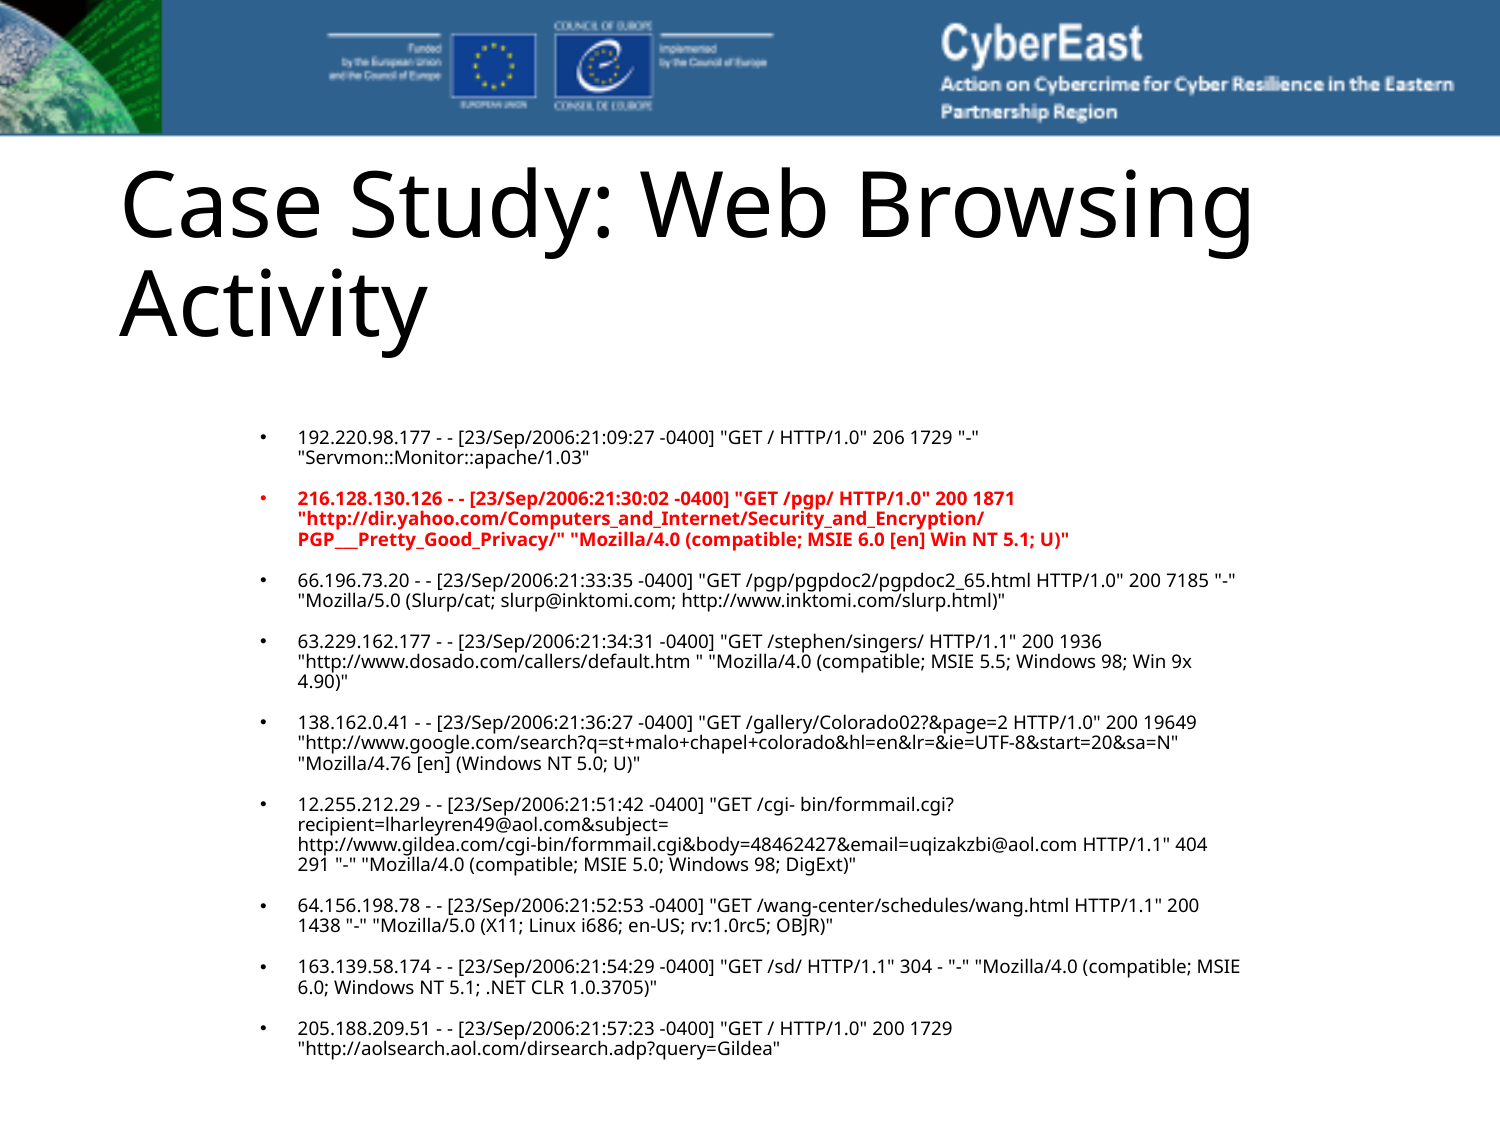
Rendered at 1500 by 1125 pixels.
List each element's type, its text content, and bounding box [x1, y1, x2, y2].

title Case Study: Web Browsing Activity [104, 148, 1399, 367]
list 192.220.98.177 - - [23/Sep/2006:21:09:27 -0400] "GET / HTTP/1.0" 206 1729 "-" "Servmon::Monitor::apache/1.03" 216.128.130.126 - - [23/Sep/2006:21:30:02 -0400] "GET /pgp/ HTTP/1.0" 200 1871 "http://dir.yahoo.com/Computers_and_Internet/Security_and_Encryption/PGP___Pretty_Good_Privacy/" "Mozilla/4.0 (compatible; MSIE 6.0 [en] Win NT 5.1; U)" 66.196.73.20 - - [23/Sep/2006:21:33:35 -0400] "GET /pgp/pgpdoc2/pgpdoc2_65.html HTTP/1.0" 200 7185 "-" "Mozilla/5.0 (Slurp/cat; slurp@inktomi.com; http://www.inktomi.com/slurp.html)" 63.229.162.177 - - [23/Sep/2006:21:34:31 -0400] "GET /stephen/singers/ HTTP/1.1" 200 1936 "http://www.dosado.com/callers/default.htm " "Mozilla/4.0 (compatible; MSIE 5.5; Windows 98; Win 9x 4.90)" 138.162.0.41 - - [23/Sep/2006:21:36:27 -0400] "GET /gallery/Colorado02?&page=2 HTTP/1.0" 200 19649 "http://www.google.com/search?q=st+malo+chapel+colorado&hl=en&lr=&ie=UTF-8&start=20&sa=N" "Mozilla/4.76 [en] (Windows NT 5.0; U)" 12.255.212.29 - - [23/Sep/2006:21:51:42 -0400] "GET /cgi- bin/formmail.cgi?recipient=lharleyren49@aol.com&subject= http://www.gildea.com/cgi-bin/formmail.cgi&body=48462427&email=uqizakzbi@aol.com HTTP/1.1" 404 291 "-" "Mozilla/4.0 (compatible; MSIE 5.0; Windows 98; DigExt)" 64.156.198.78 - - [23/Sep/2006:21:52:53 -0400] "GET /wang-center/schedules/wang.html HTTP/1.1" 200 1438 "-" "Mozilla/5.0 (X11; Linux i686; en-US; rv:1.0rc5; OBJR)" 163.139.58.174 - - [23/Sep/2006:21:54:29 -0400] "GET /sd/ HTTP/1.1" 304 - "-" "Mozilla/4.0 (compatible; MSIE 6.0; Windows NT 5.1; .NET CLR 1.0.3705)" 205.188.209.51 - - [23/Sep/2006:21:57:23 -0400] "GET / HTTP/1.0" 200 1729 "http://aolsearch.aol.com/dirsearch.adp?query=Gildea" [245, 420, 1258, 1074]
picture [0, 0, 1500, 1125]
